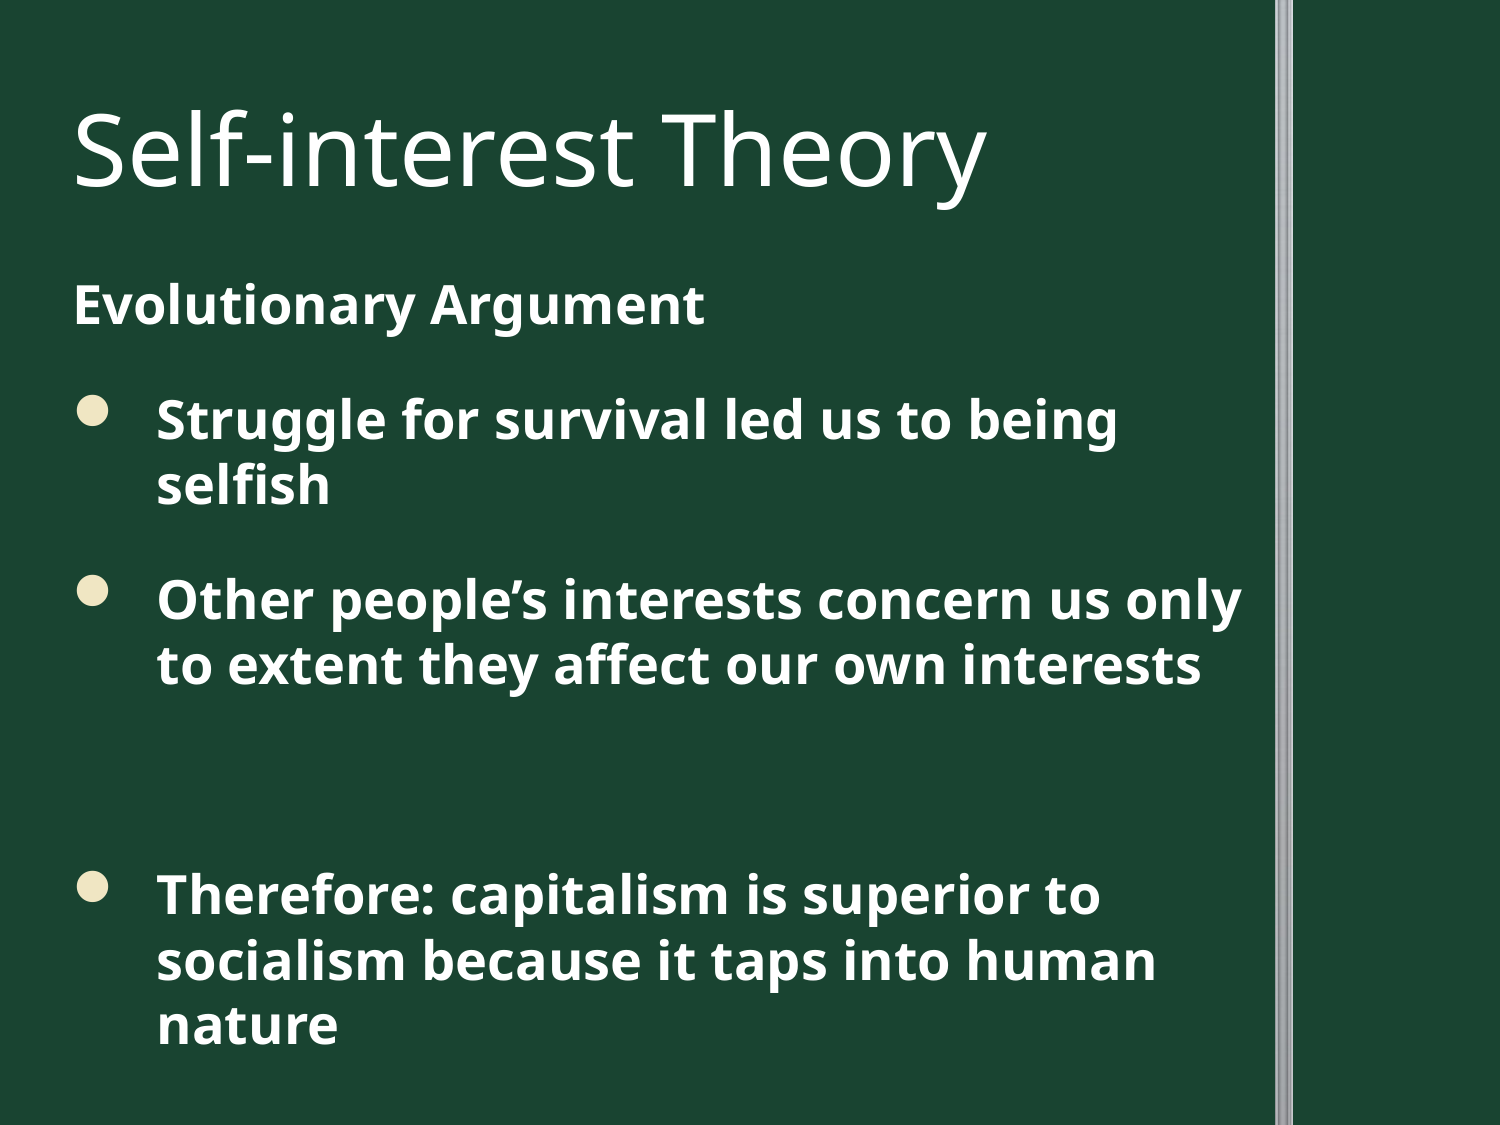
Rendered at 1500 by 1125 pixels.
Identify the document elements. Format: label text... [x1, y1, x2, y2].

list Evolutionary Argument Struggle for survival led us to being selfish Other people’s interests concern us only to extent they affect our own interests Therefore: capitalism is superior to socialism because it taps into human nature [57, 262, 1268, 1125]
title Self-interest Theory [57, 86, 1220, 207]
picture [1275, 0, 1293, 1125]
